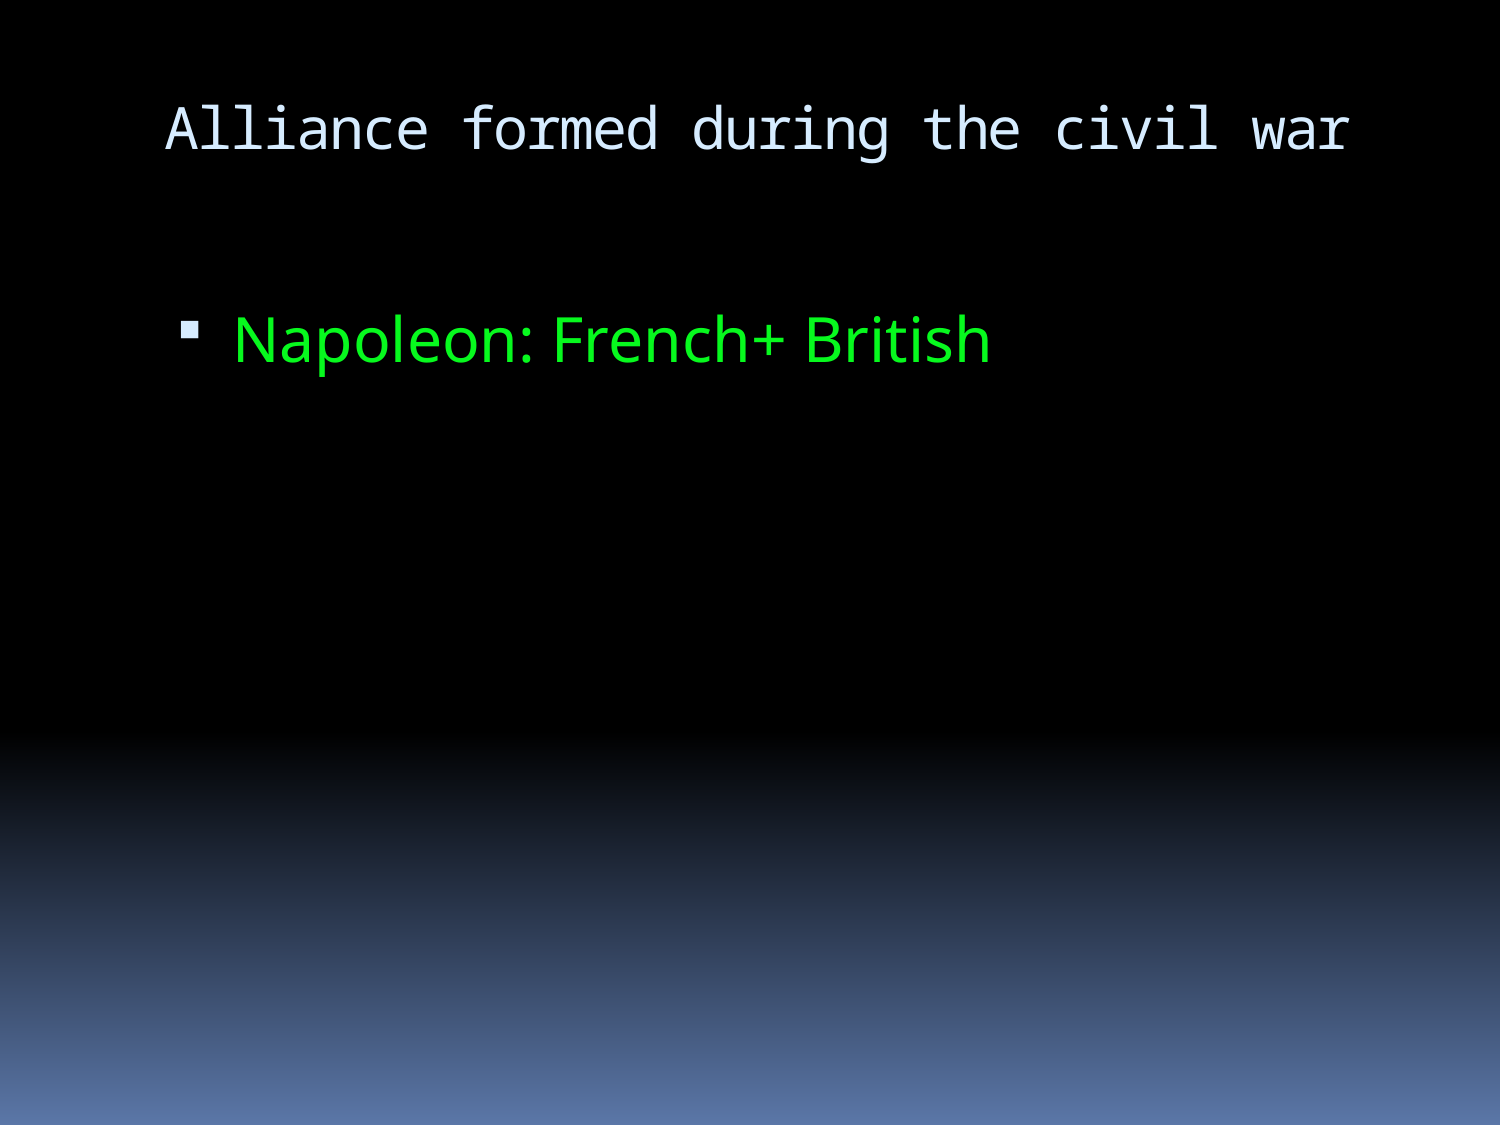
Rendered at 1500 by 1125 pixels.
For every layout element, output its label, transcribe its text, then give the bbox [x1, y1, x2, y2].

list Napoleon: French+ British [150, 292, 1425, 1043]
title Alliance formed during the civil war [150, 83, 1425, 234]
